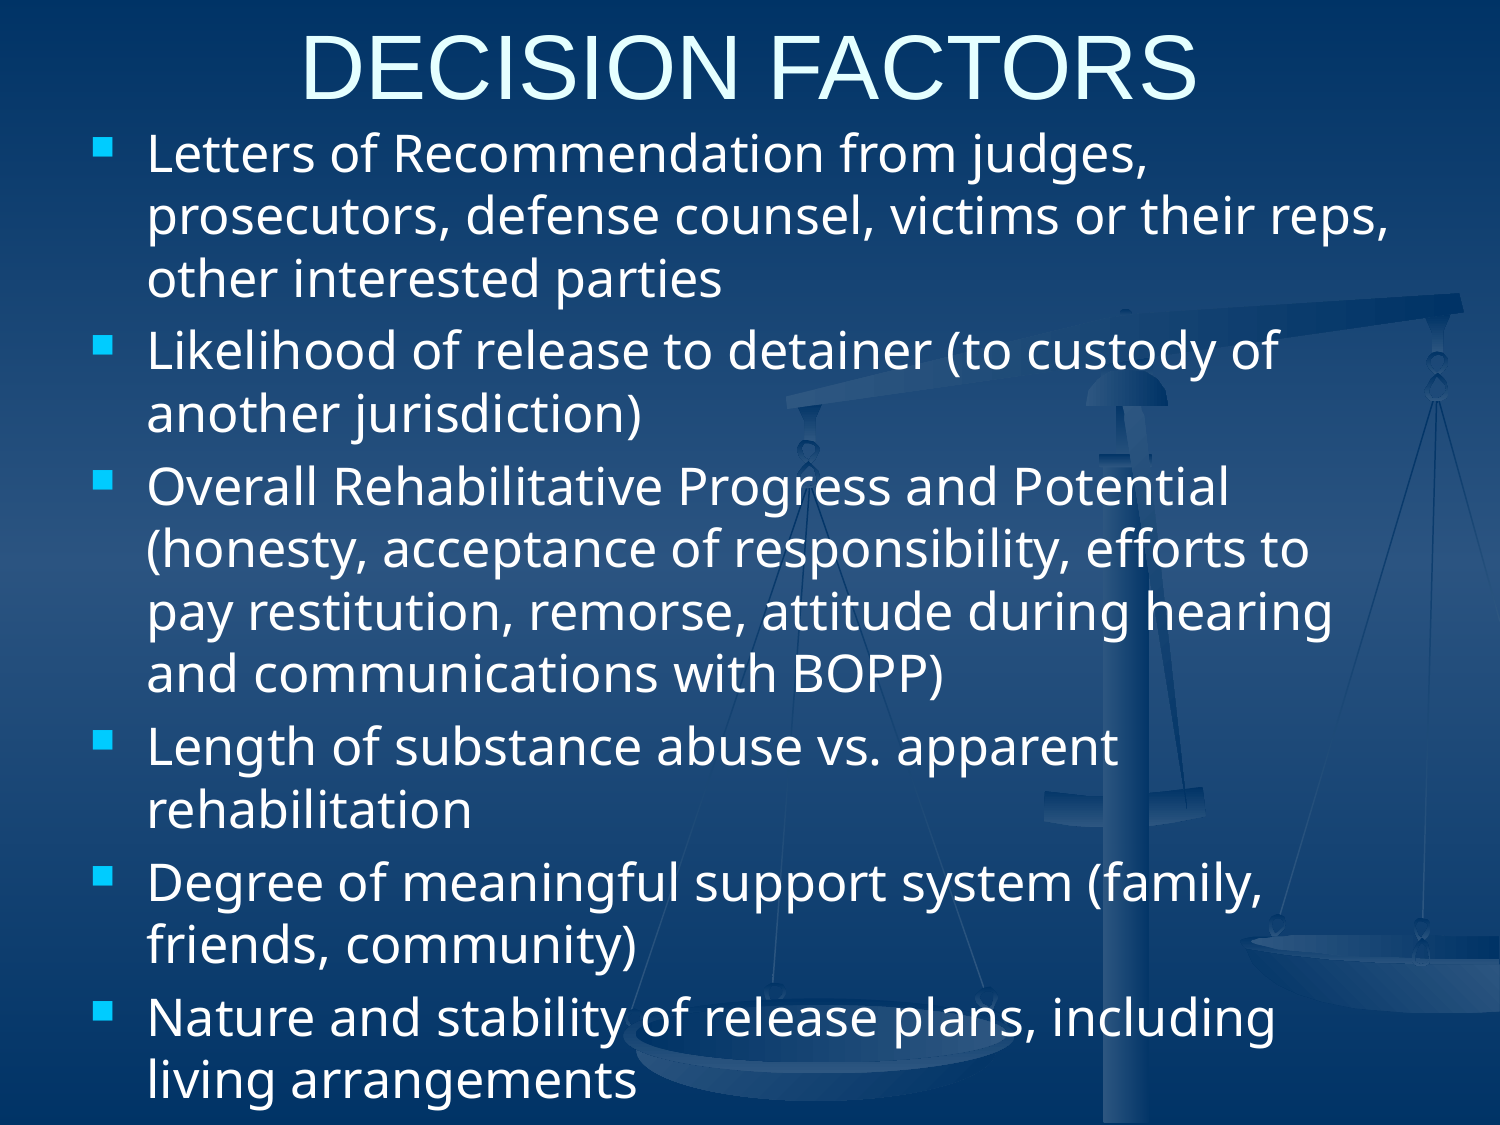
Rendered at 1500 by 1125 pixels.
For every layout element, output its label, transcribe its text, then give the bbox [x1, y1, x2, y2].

title DECISION FACTORS [74, 0, 1426, 112]
list Letters of Recommendation from judges, prosecutors, defense counsel, victims or their reps, other interested parties Likelihood of release to detainer (to custody of another jurisdiction) Overall Rehabilitative Progress and Potential (honesty, acceptance of responsibility, efforts to pay restitution, remorse, attitude during hearing and communications with BOPP) Length of substance abuse vs. apparent rehabilitation Degree of meaningful support system (family, friends, community) Nature and stability of release plans, including living arrangements [74, 112, 1426, 1088]
